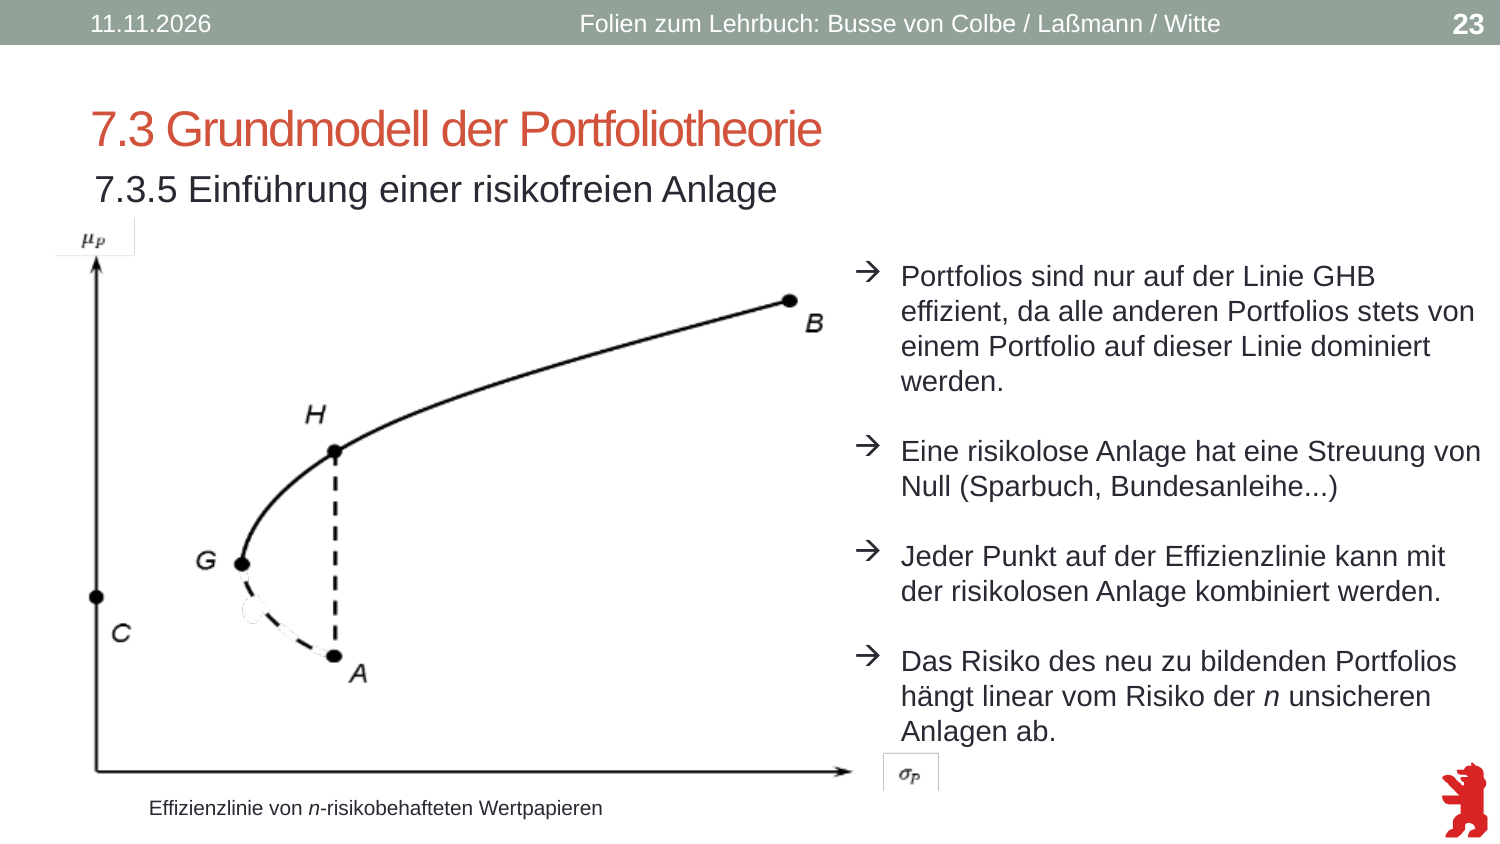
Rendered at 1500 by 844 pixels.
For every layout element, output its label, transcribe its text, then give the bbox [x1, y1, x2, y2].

text_box Portfolios sind nur auf der Linie GHB effizient, da alle anderen Portfolios stets von einem Portfolio auf dieser Linie dominiert werden. Eine risikolose Anlage hat eine Streuung von Null (Sparbuch, Bundesanleihe...) Jeder Punkt auf der Effizienzlinie kann mit der risikolosen Anlage kombiniert werden. Das Risiko des neu zu bildenden Portfolios hängt linear vom Risiko der n unsicheren Anlagen ab. [953, 250, 1500, 755]
picture [55, 217, 945, 792]
text_box 7.3.5 Einführung einer risikofreien Anlage [79, 157, 794, 214]
footer Folien zum Lehrbuch: Busse von Colbe / Laßmann / Witte [562, 2, 1238, 43]
picture [1434, 760, 1500, 844]
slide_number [75, 2, 550, 43]
text_box Effizienzlinie von n-risikobehafteten Wertpapieren [134, 799, 618, 828]
title 7.3 Grundmodell der Portfoliotheorie [75, 65, 1425, 188]
slide_number 23 [1325, 2, 1500, 43]
